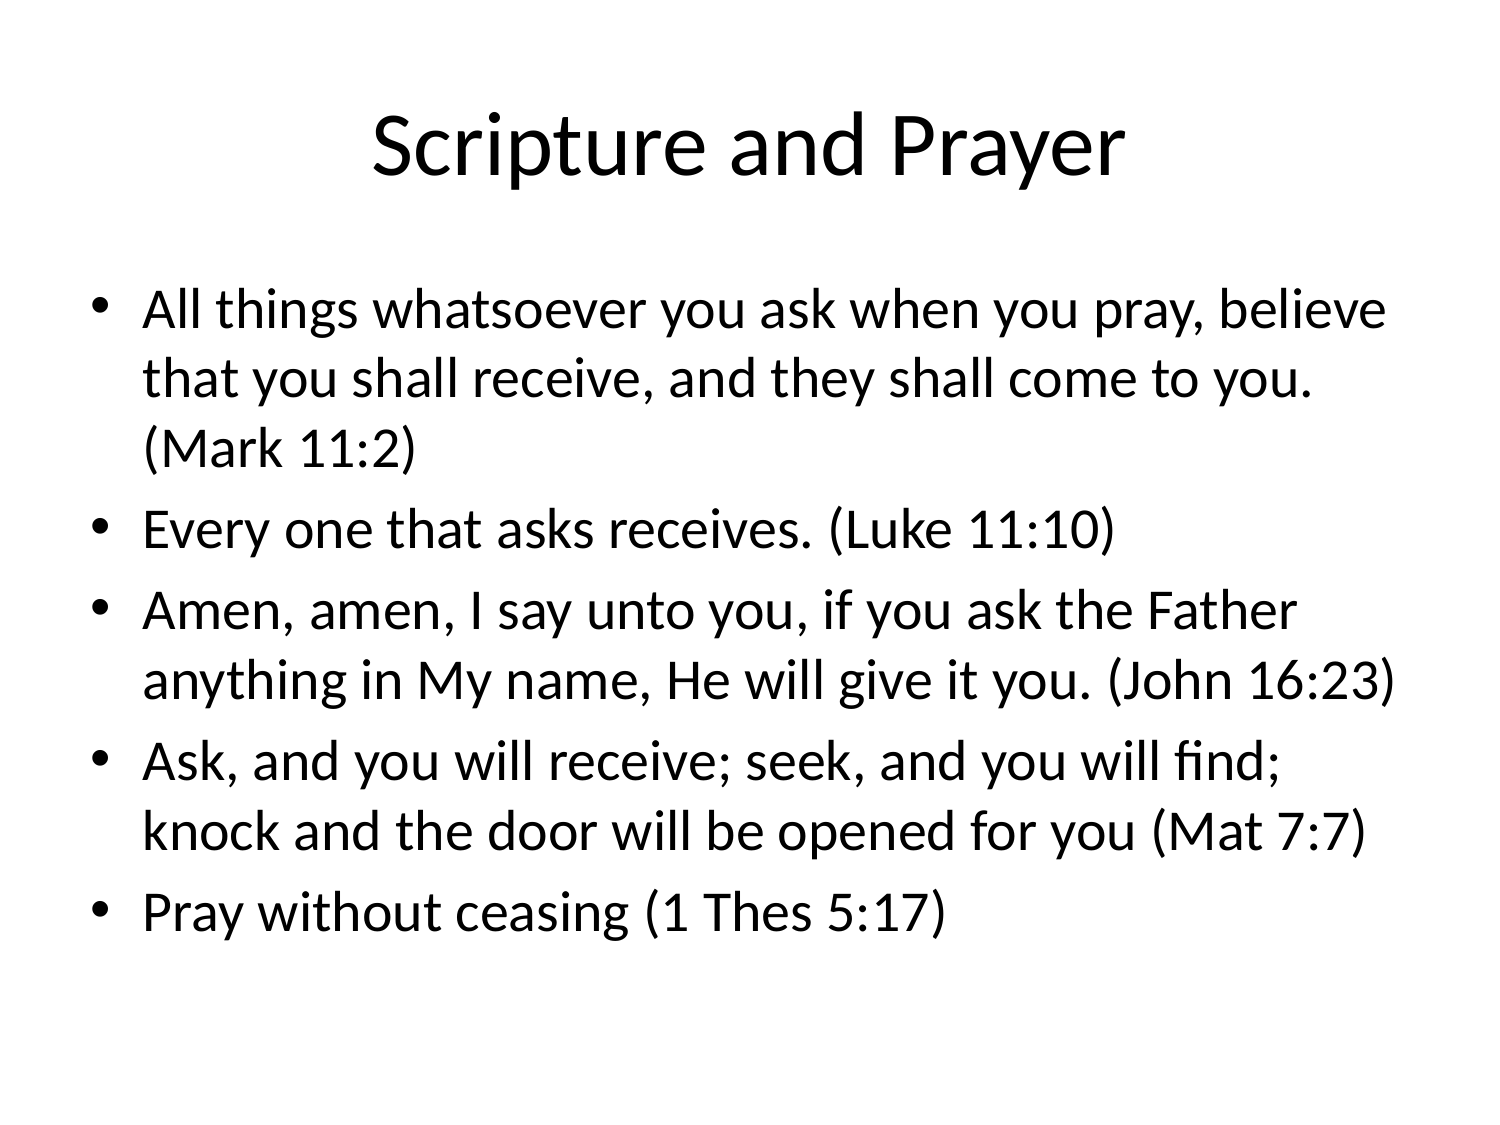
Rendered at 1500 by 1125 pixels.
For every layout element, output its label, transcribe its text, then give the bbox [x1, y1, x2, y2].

title Scripture and Prayer [75, 45, 1425, 233]
list All things whatsoever you ask when you pray, believe that you shall receive, and they shall come to you. (Mark 11:2) Every one that asks receives. (Luke 11:10) Amen, amen, I say unto you, if you ask the Father anything in My name, He will give it you. (John 16:23) Ask, and you will receive; seek, and you will find; knock and the door will be opened for you (Mat 7:7) Pray without ceasing (1 Thes 5:17) [75, 262, 1425, 1005]
